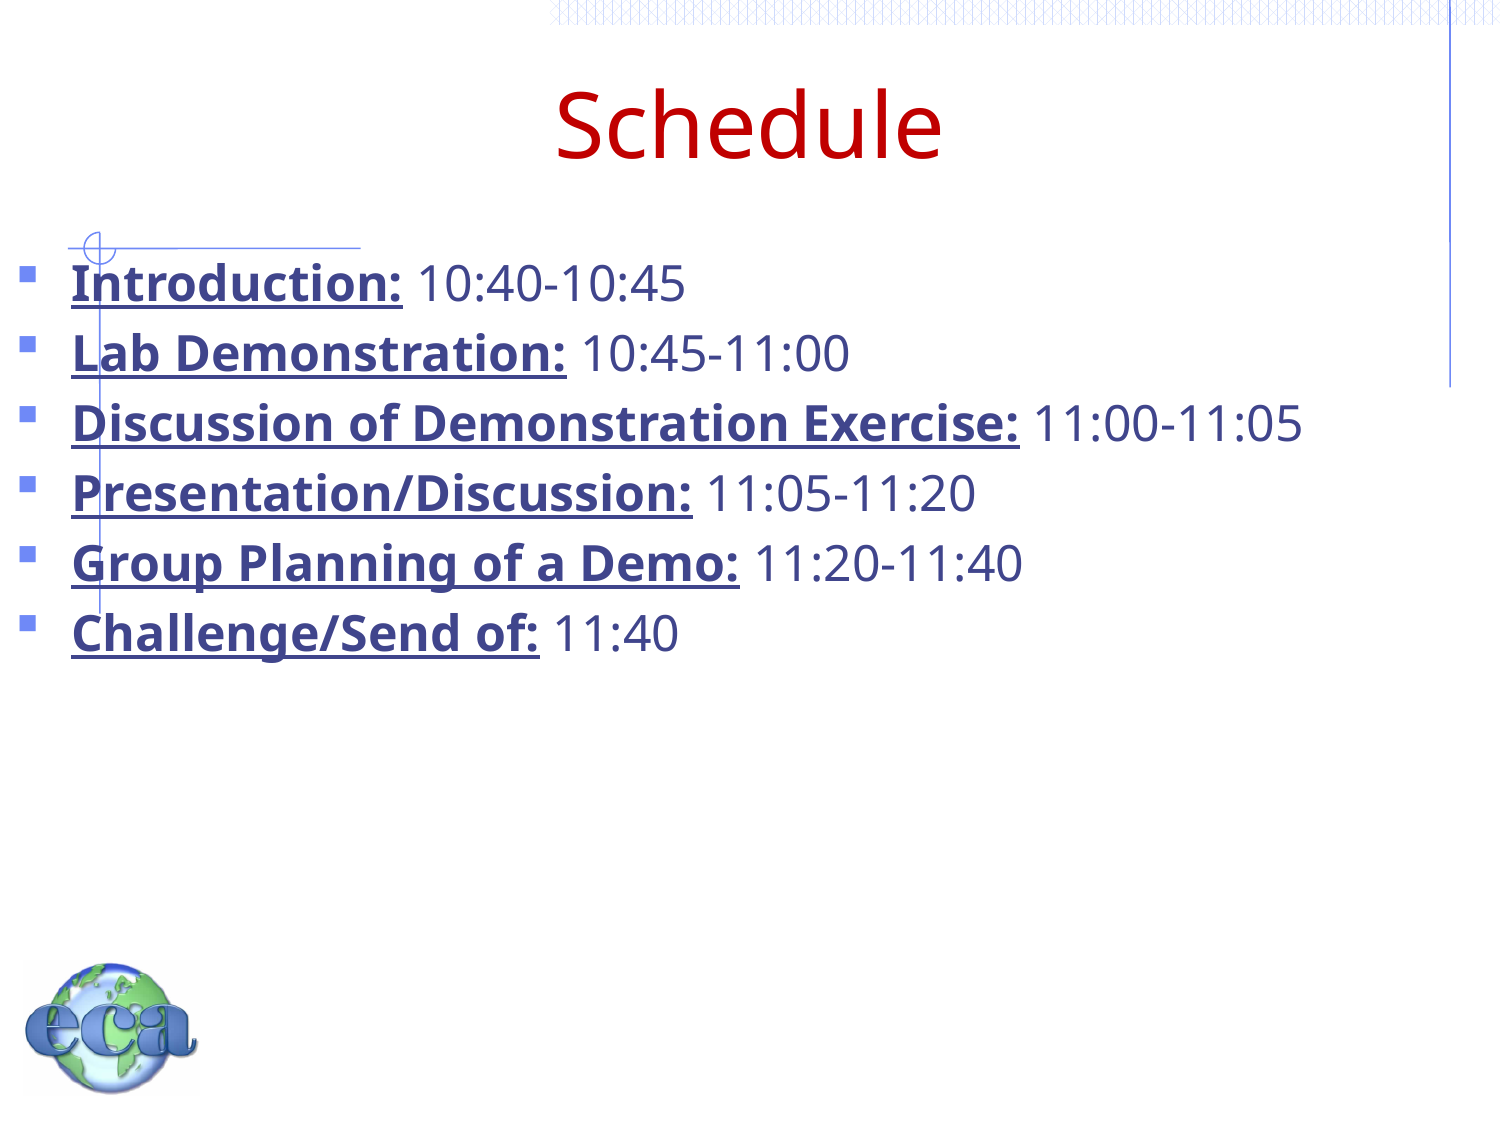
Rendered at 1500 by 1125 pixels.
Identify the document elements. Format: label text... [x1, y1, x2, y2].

picture [23, 965, 200, 1096]
title Schedule [17, 49, 1483, 185]
list Introduction: 10:40-10:45 Lab Demonstration: 10:45-11:00 Discussion of Demonstration Exercise: 11:00-11:05 Presentation/Discussion: 11:05-11:20 Group Planning of a Demo: 11:20-11:40 Challenge/Send of: 11:40 [0, 243, 1500, 965]
